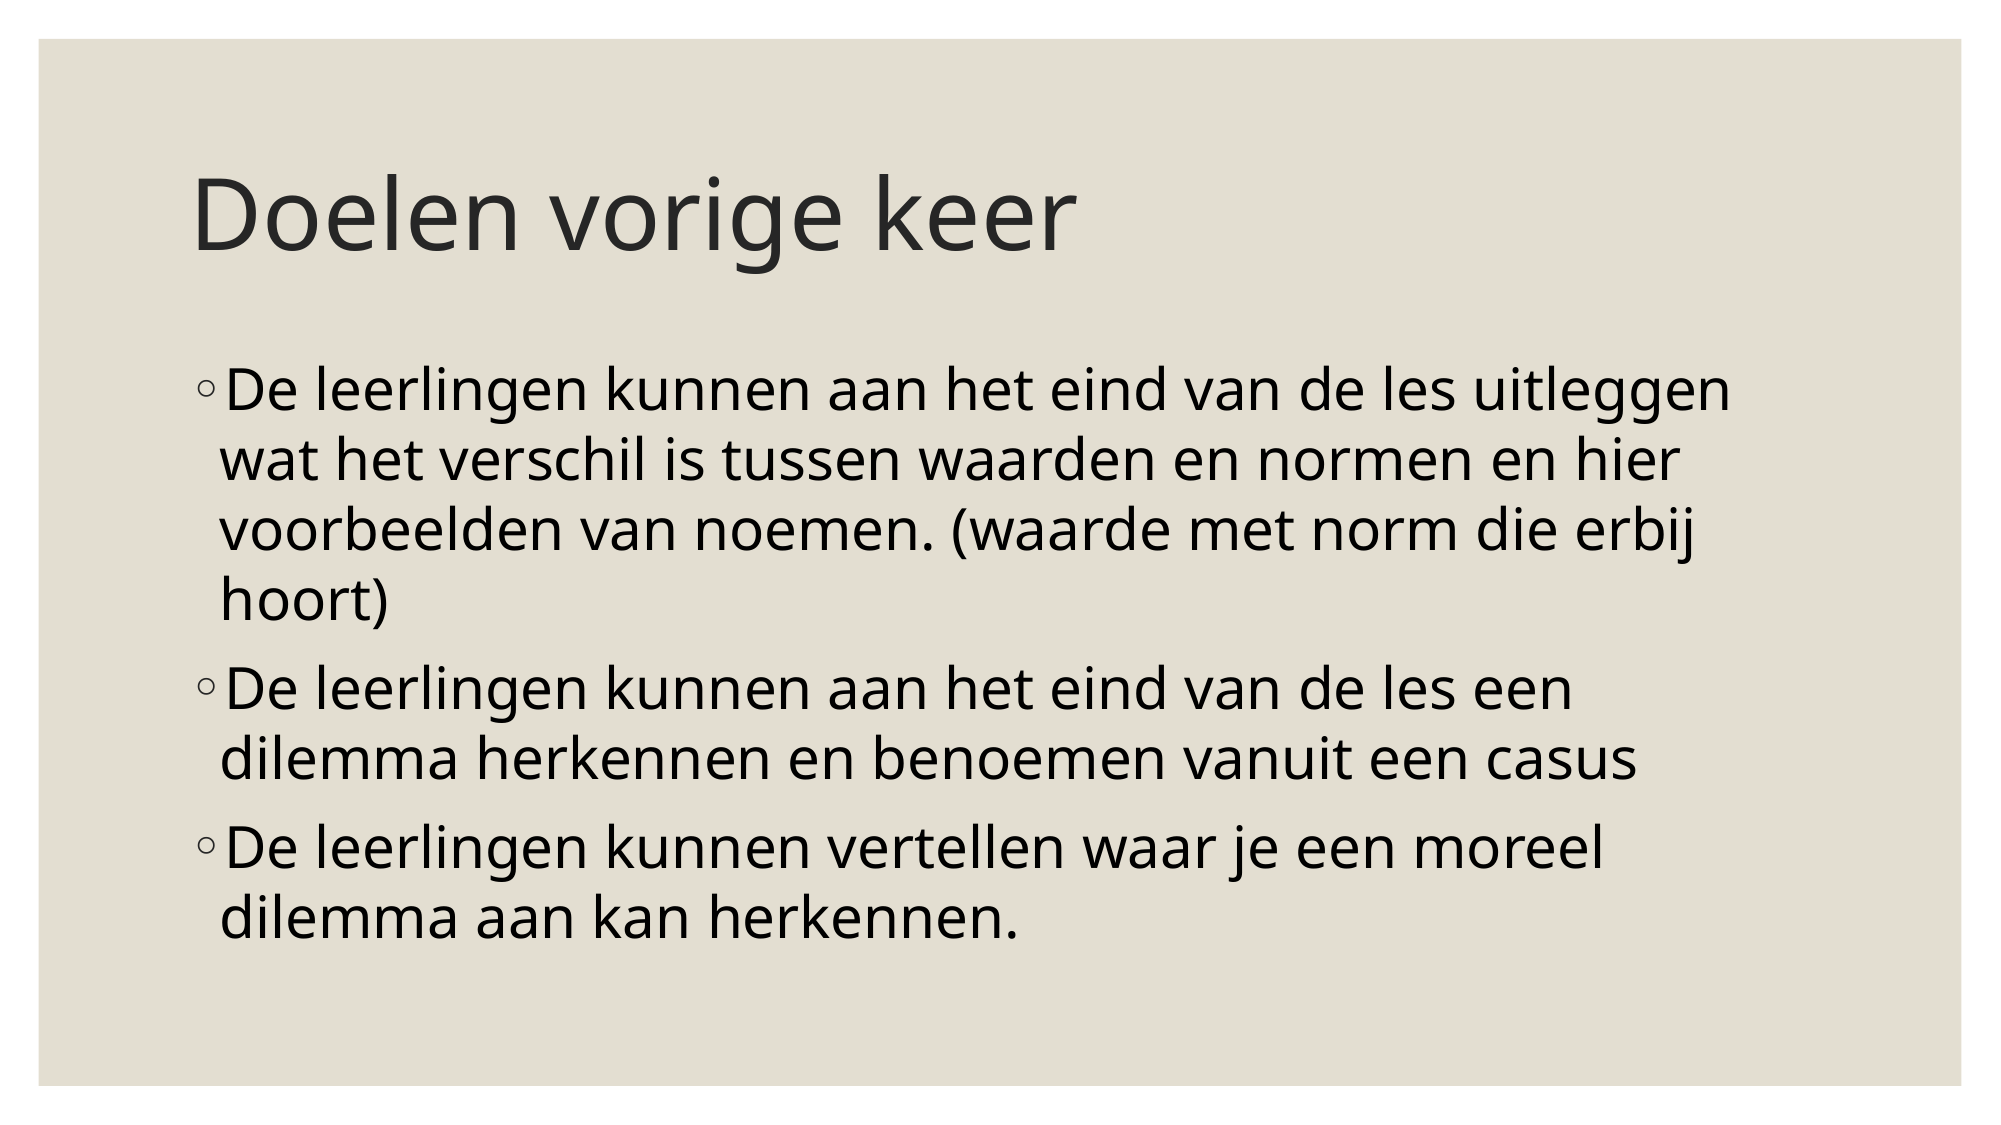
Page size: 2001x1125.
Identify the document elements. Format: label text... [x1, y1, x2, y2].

list De leerlingen kunnen aan het eind van de les uitleggen wat het verschil is tussen waarden en normen en hier voorbeelden van noemen. (waarde met norm die erbij hoort) De leerlingen kunnen aan het eind van de les een dilemma herkennen en benoemen vanuit een casus De leerlingen kunnen vertellen waar je een moreel dilemma aan kan herkennen. [174, 345, 1825, 990]
title Doelen vorige keer [174, 105, 1825, 331]
